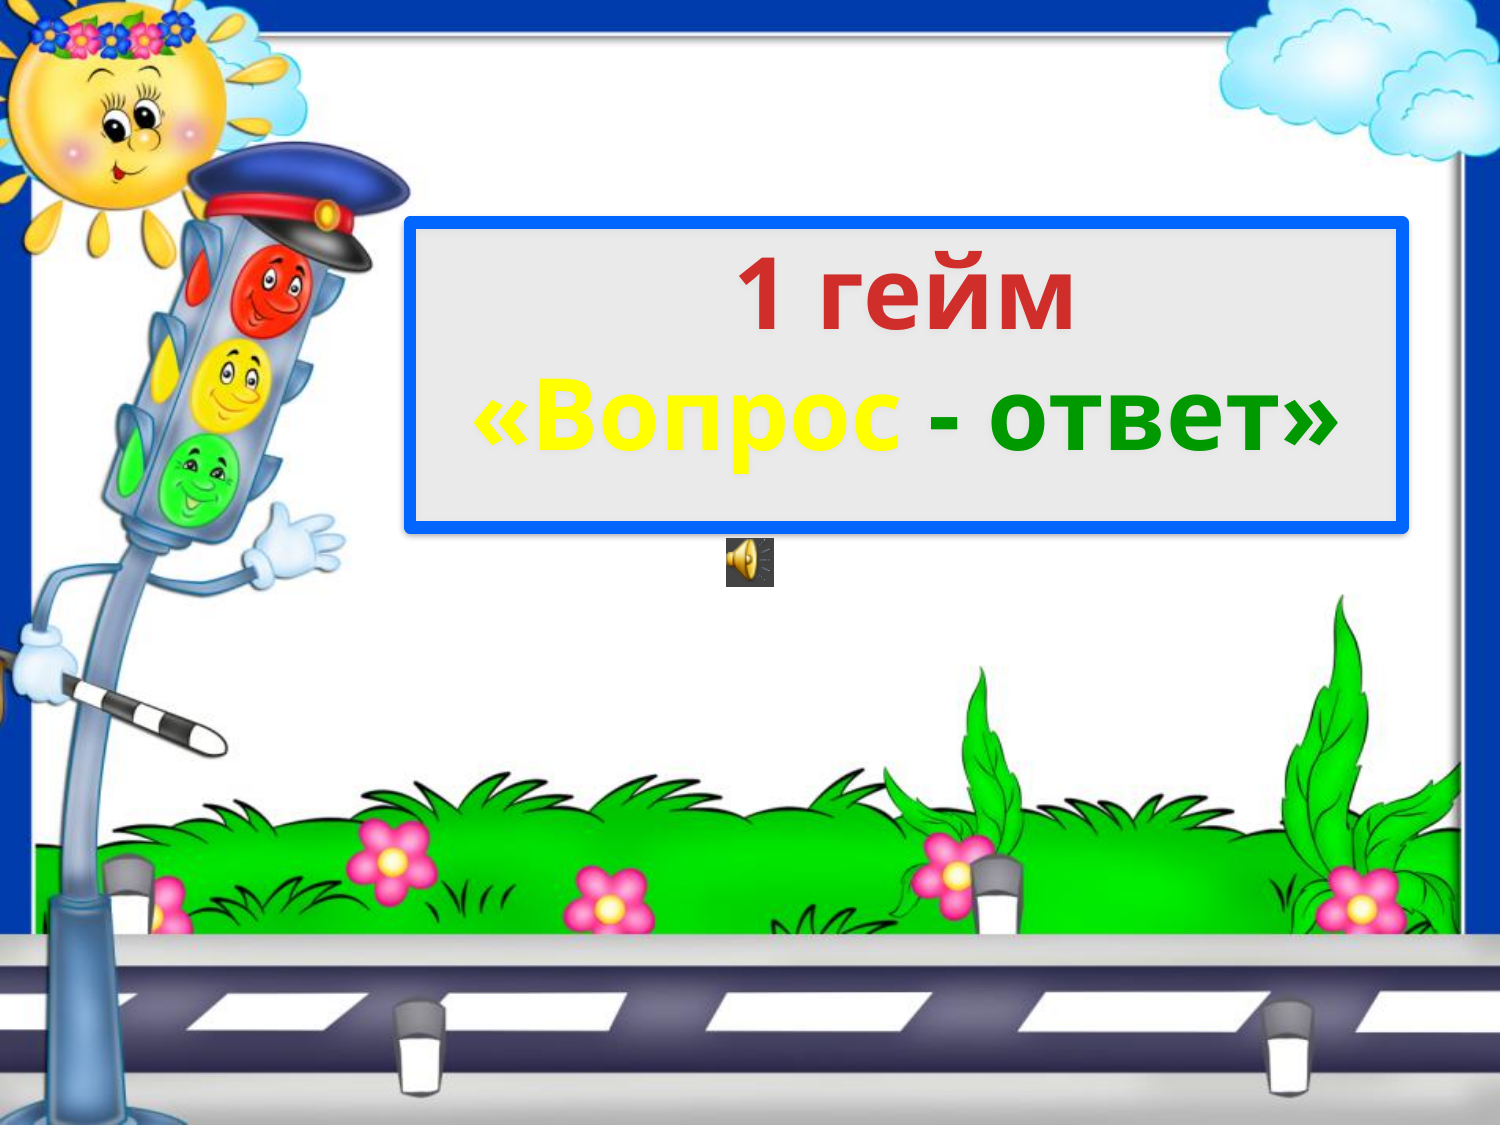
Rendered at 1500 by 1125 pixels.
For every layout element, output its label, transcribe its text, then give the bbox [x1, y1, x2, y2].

picture [0, 0, 1500, 1125]
text_box 1 гейм «Вопрос - ответ» [409, 222, 1403, 528]
